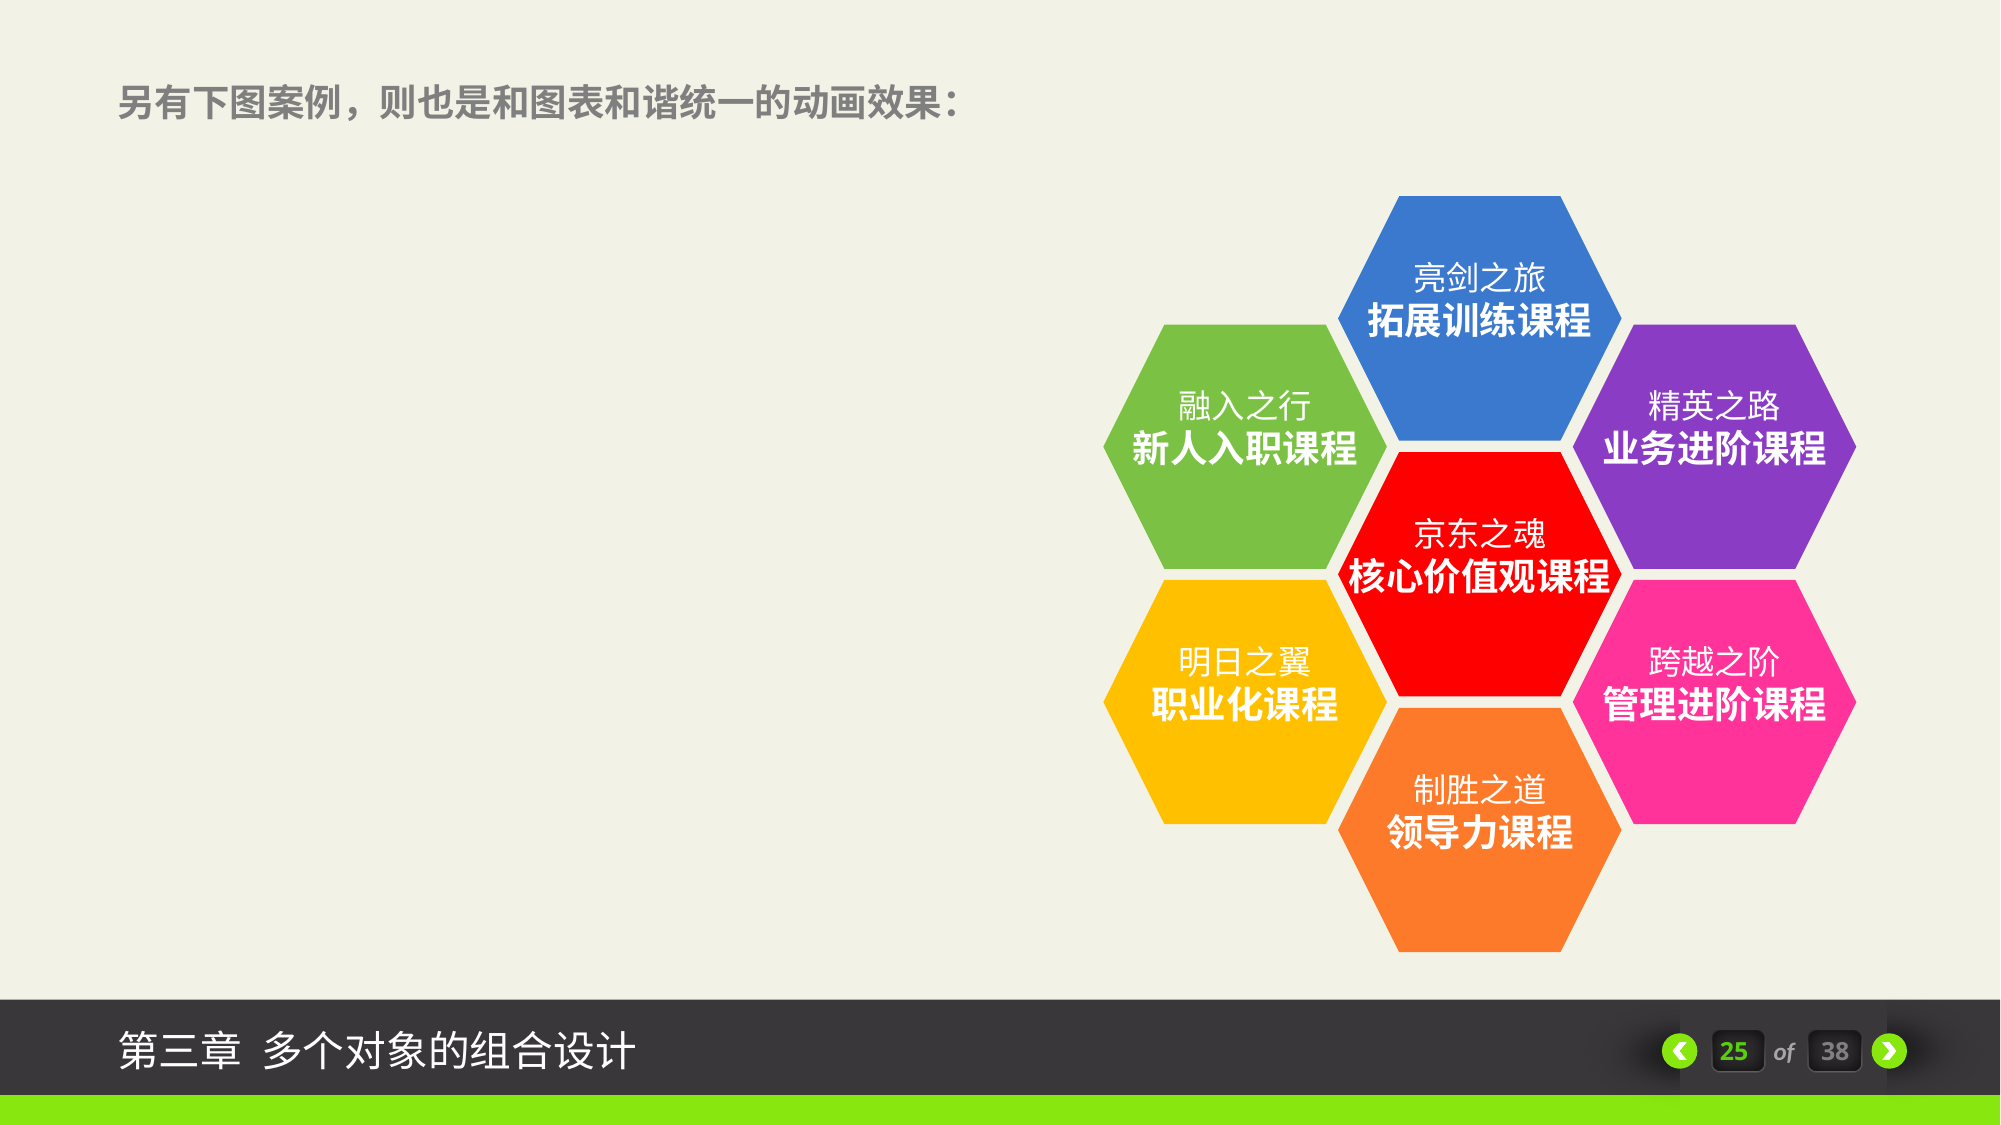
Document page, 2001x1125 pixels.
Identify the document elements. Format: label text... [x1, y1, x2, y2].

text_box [1331, 452, 1629, 697]
text_box 另有下图案例，则也是和图表和谐统一的动画效果： [102, 71, 1136, 132]
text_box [1331, 707, 1629, 953]
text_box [1566, 324, 1863, 569]
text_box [1331, 196, 1629, 441]
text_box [1096, 579, 1394, 825]
picture [1567, 992, 1693, 1110]
picture [1709, 1026, 1769, 1076]
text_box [1096, 324, 1394, 569]
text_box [1566, 579, 1863, 825]
picture [1805, 1026, 1866, 1076]
picture [1875, 991, 2001, 1111]
